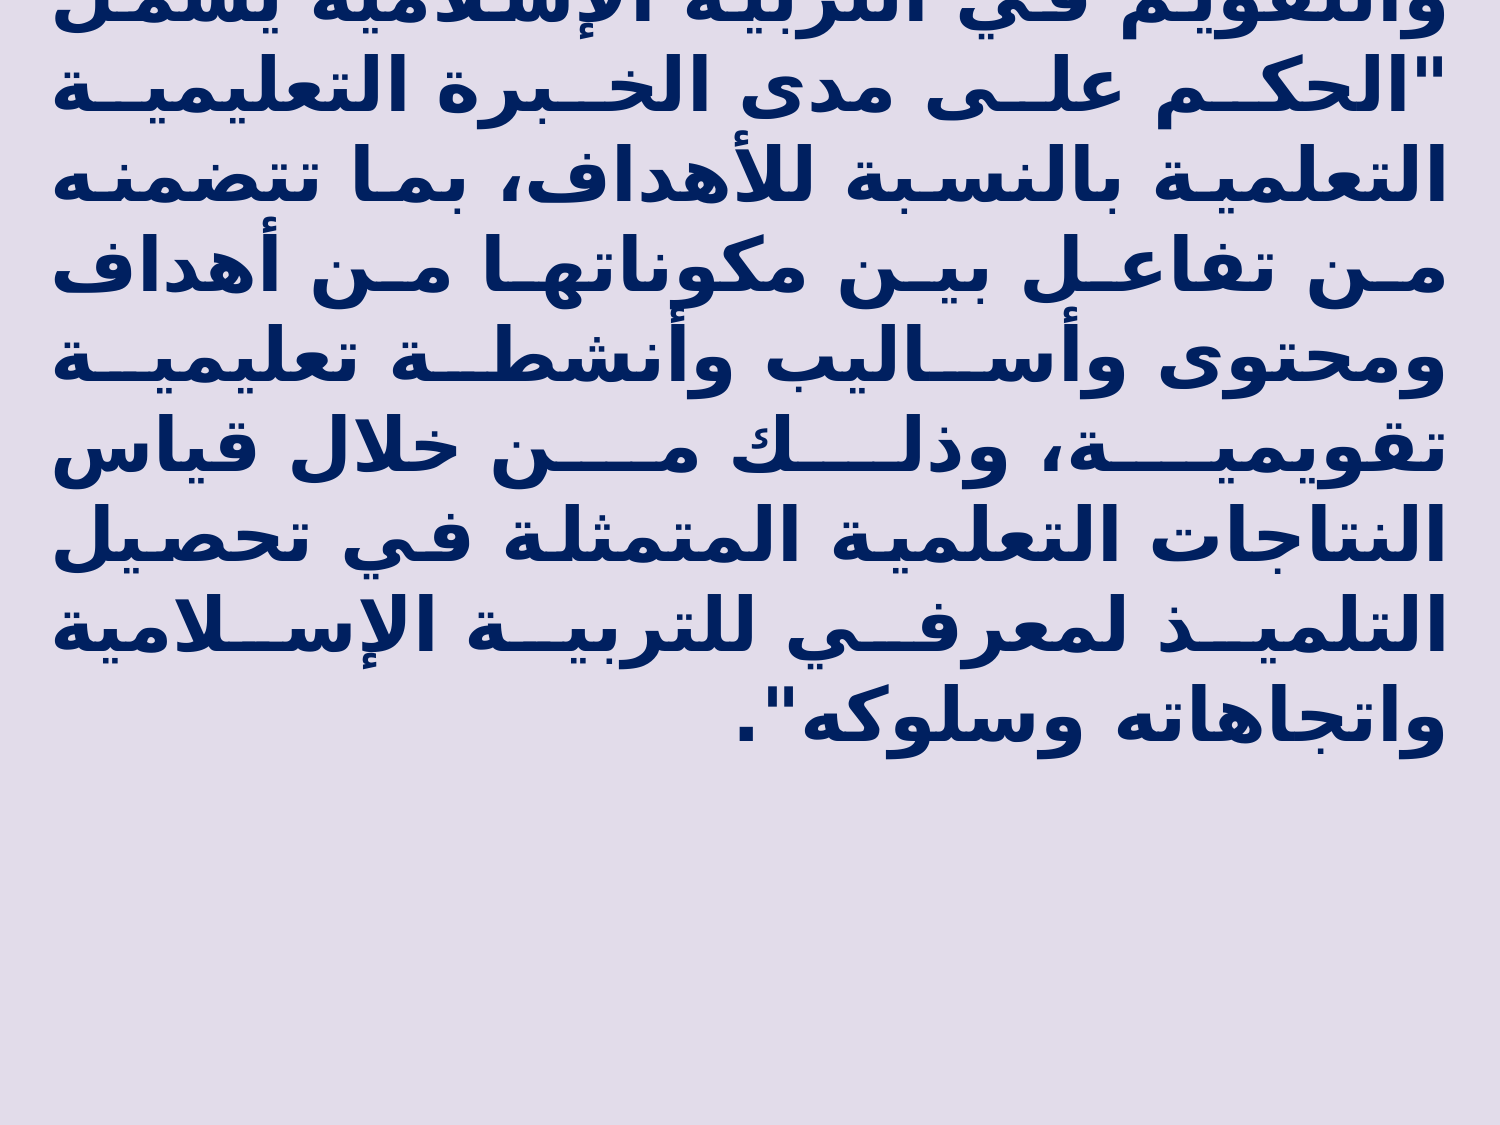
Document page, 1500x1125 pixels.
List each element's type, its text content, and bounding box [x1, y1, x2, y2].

text_box والتقويم في التربية الإسلامية يشمل "الحكم على مدى الخبرة التعليمية التعلمية بالنسبة للأهداف، بما تتضمنه من تفاعل بين مكوناتها من أهداف ومحتوى وأساليب وأنشطة تعليمية تقويمية، وذلك من خلال قياس النتاجات التعلمية المتمثلة في تحصيل التلميذ لمعرفي للتربية الإسلامية واتجاهاته وسلوكه". [35, 0, 1465, 765]
